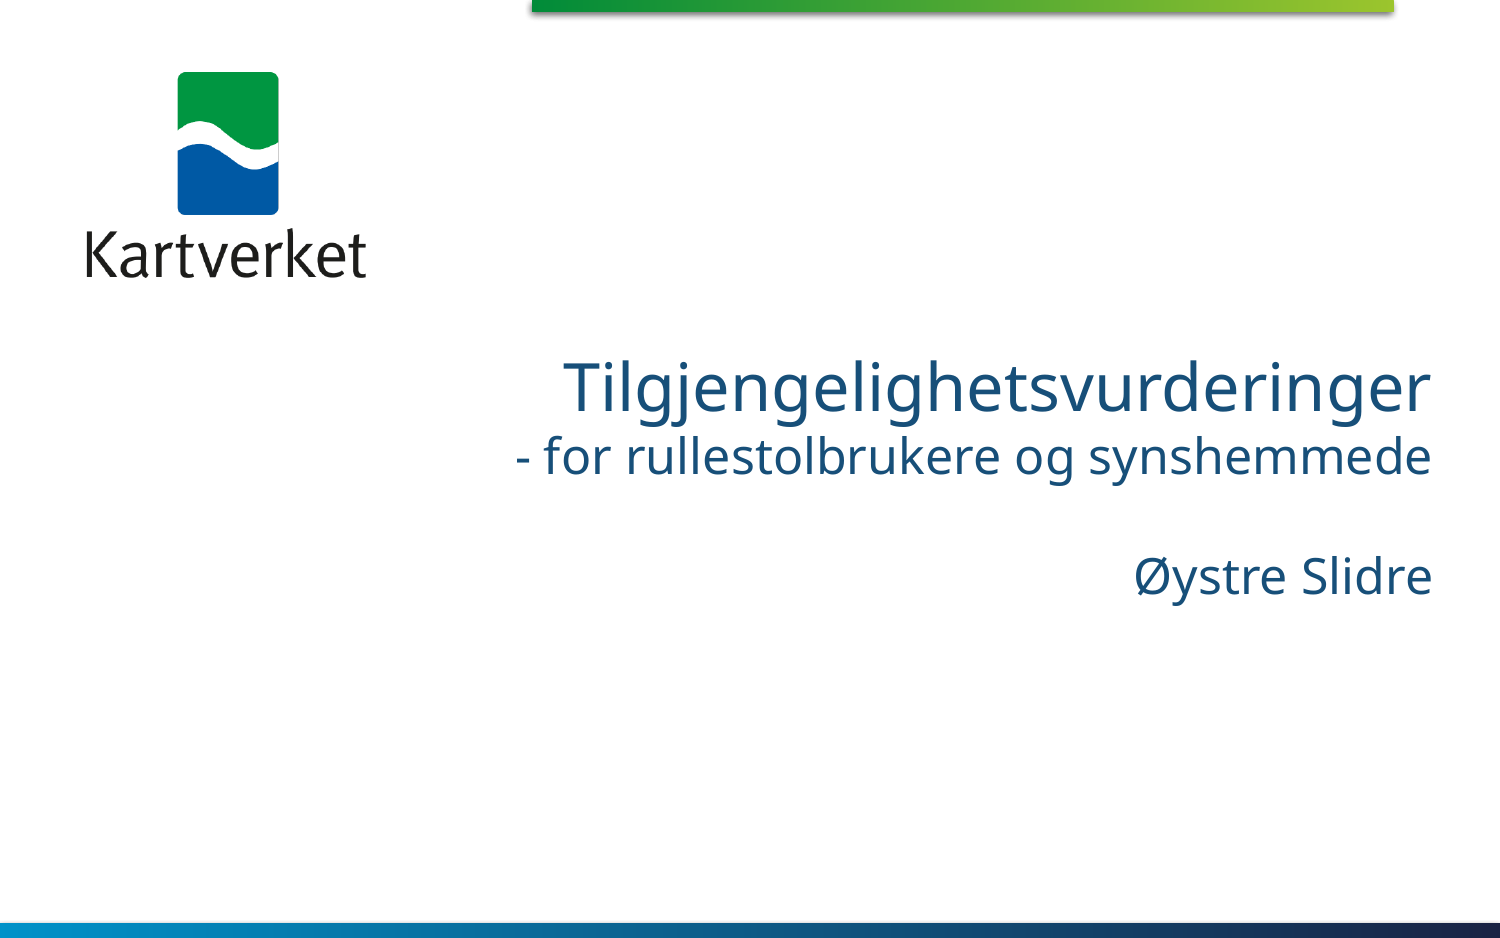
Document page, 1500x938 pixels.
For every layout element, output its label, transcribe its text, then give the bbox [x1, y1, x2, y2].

text_box Tilgjengelighetsvurderinger - for rullestolbrukere og synshemmede Øystre Slidre [66, 337, 1449, 613]
